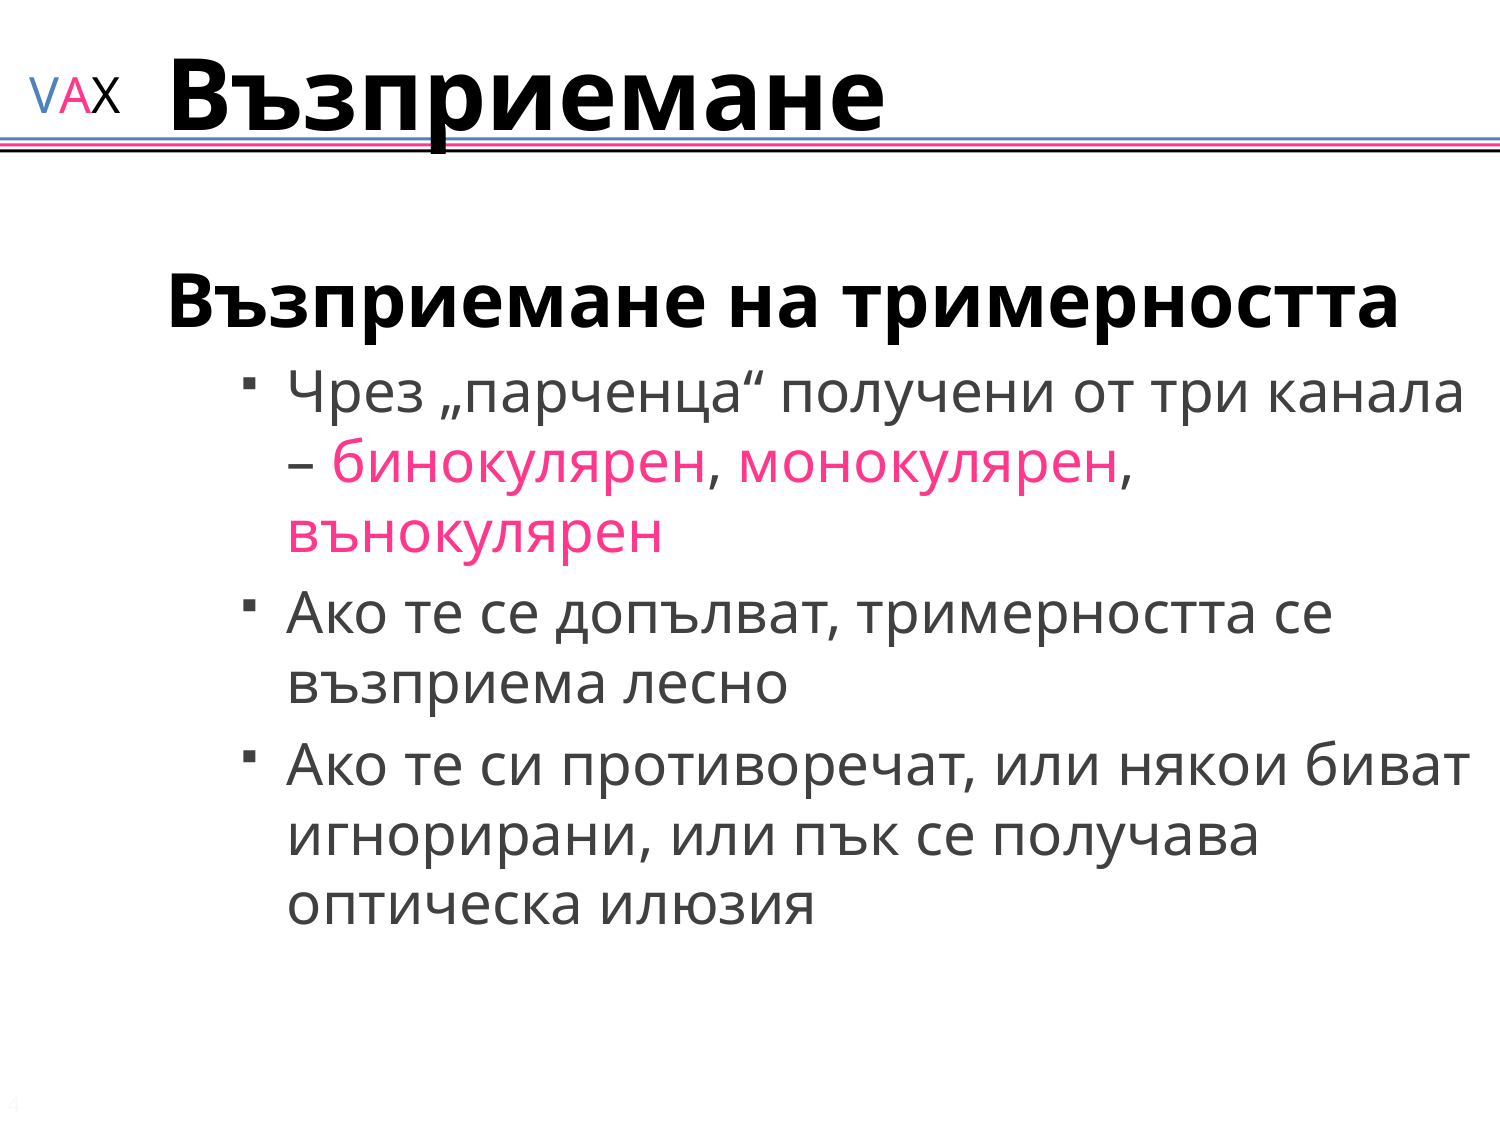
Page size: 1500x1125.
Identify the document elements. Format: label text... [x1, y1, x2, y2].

title Възприемане [0, 37, 1500, 144]
list Възприемане на тримерността Чрез „парченца“ получени от три канала – бинокулярен, монокулярен, вънокулярен Ако те се допълват, тримерността се възприема лесно Ако те си противоречат, или някои биват игнорирани, или пък се получава оптическа илюзия [150, 200, 1488, 1113]
